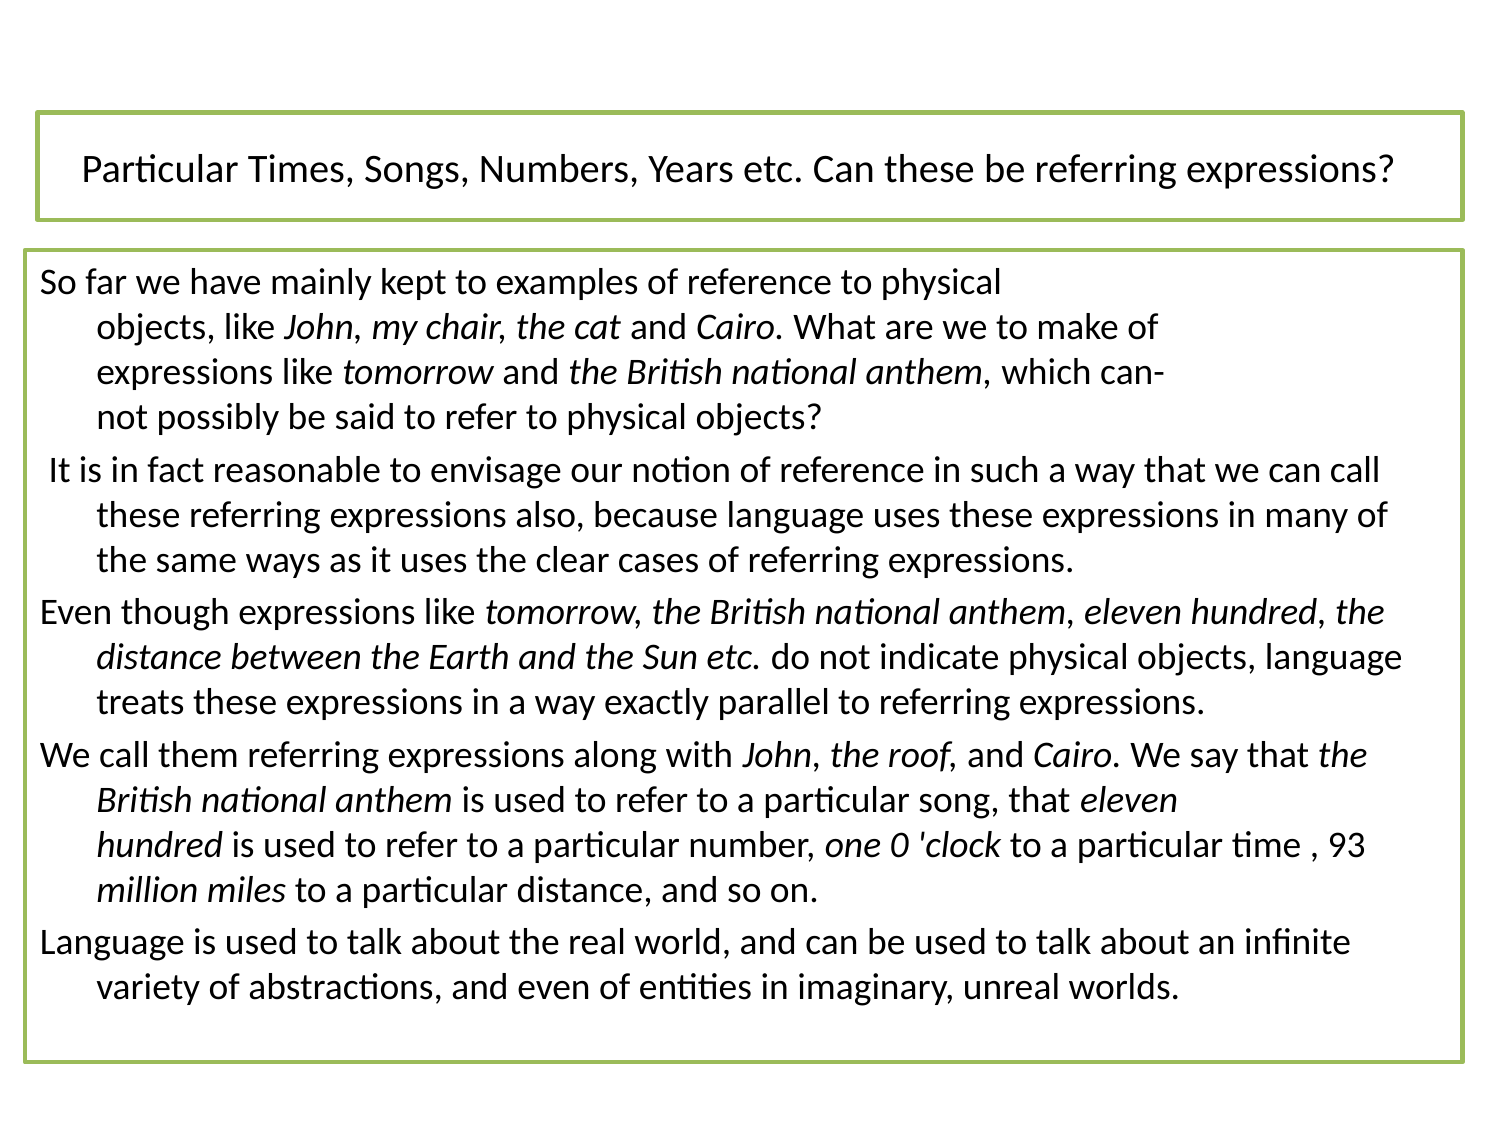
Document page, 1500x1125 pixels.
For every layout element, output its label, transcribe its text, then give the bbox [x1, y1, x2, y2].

title Particular Times, Songs, Numbers, Years etc. Can these be referring expressions? [35, 110, 1465, 222]
list So far we have mainly kept to examples of reference to physical objects, like John, my chair, the cat and Cairo. What are we to make of expressions like tomorrow and the British national anthem, which can- not possibly be said to refer to physical objects? It is in fact reasonable to envisage our notion of reference in such a way that we can call these referring expressions also, because language uses these expressions in many of the same ways as it uses the clear cases of referring expressions. Even though expressions like tomorrow, the British national anthem, eleven hundred, the distance between the Earth and the Sun etc. do not indicate physical objects, language treats these expressions in a way exactly parallel to referring expressions. We call them referring expressions along with John, the roof, and Cairo. We say that the British national anthem is used to refer to a particular song, that eleven hundred is used to refer to a particular number, one 0 'clock to a particular time , 93 million miles to a particular distance, and so on. Language is used to talk about the real world, and can be used to talk about an infinite variety of abstractions, and even of entities in imaginary, unreal worlds. [23, 248, 1465, 1064]
